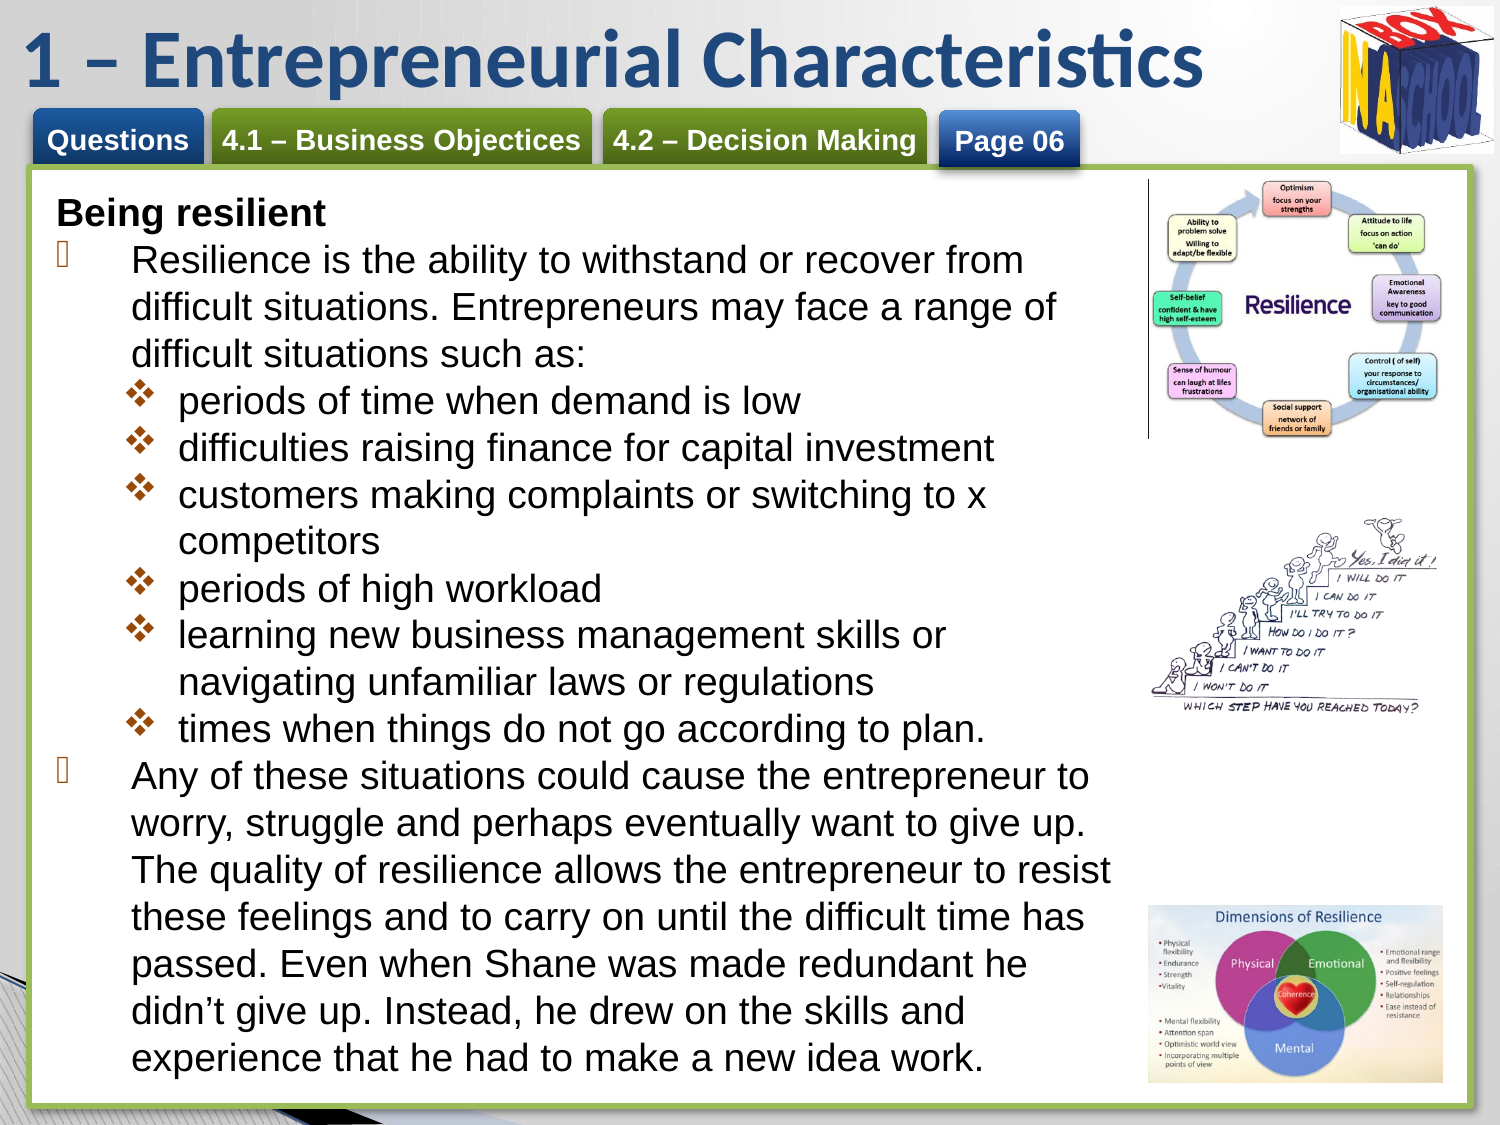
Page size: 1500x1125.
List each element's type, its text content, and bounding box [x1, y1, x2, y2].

picture [1147, 904, 1443, 1083]
picture [1147, 179, 1443, 439]
picture [1340, 6, 1495, 154]
picture [281, 1114, 303, 1125]
title 1 – Entrepreneurial Characteristics [5, 11, 1270, 97]
text_box Page 06 [938, 109, 1081, 167]
picture [1147, 513, 1443, 717]
text_box Being resilient Resilience is the ability to withstand or recover from difficult situations. Entrepreneurs may face a range of difficult situations such as: periods of time when demand is low difficulties raising finance for capital investment customers making complaints or switching to x competitors periods of high workload learning new business management skills or navigating unfamiliar laws or regulations times when things do not go according to plan. Any of these situations could cause the entrepreneur to worry, struggle and perhaps eventually want to give up. The quality of resilience allows the entrepreneur to resist these feelings and to carry on until the difficult time has passed. Even when Shane was made redundant he didn’t give up. Instead, he drew on the skills and experience that he had to make a new idea work. [41, 179, 1148, 1087]
